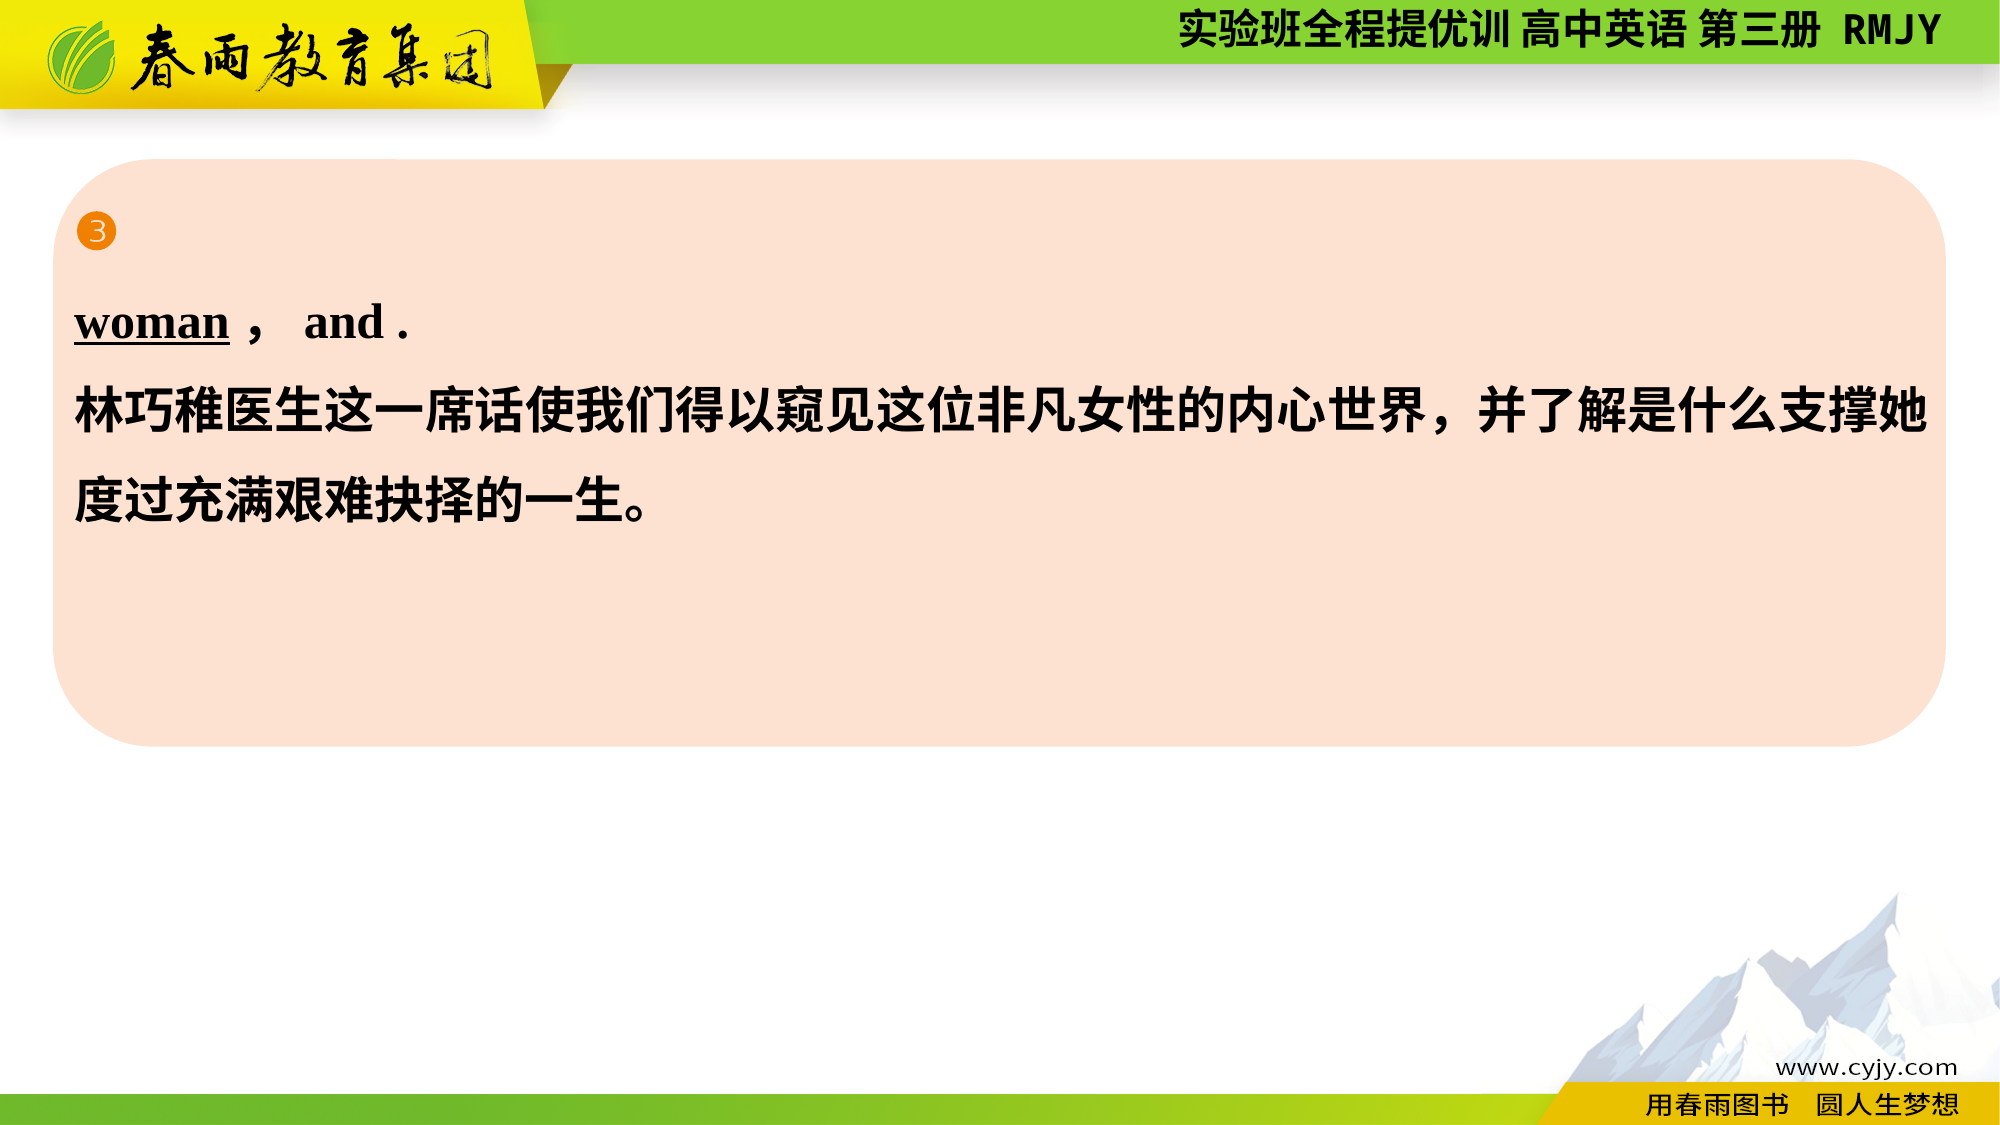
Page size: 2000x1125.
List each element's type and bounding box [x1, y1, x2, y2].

picture [0, 0, 2000, 1125]
text_box [54, 160, 1945, 745]
